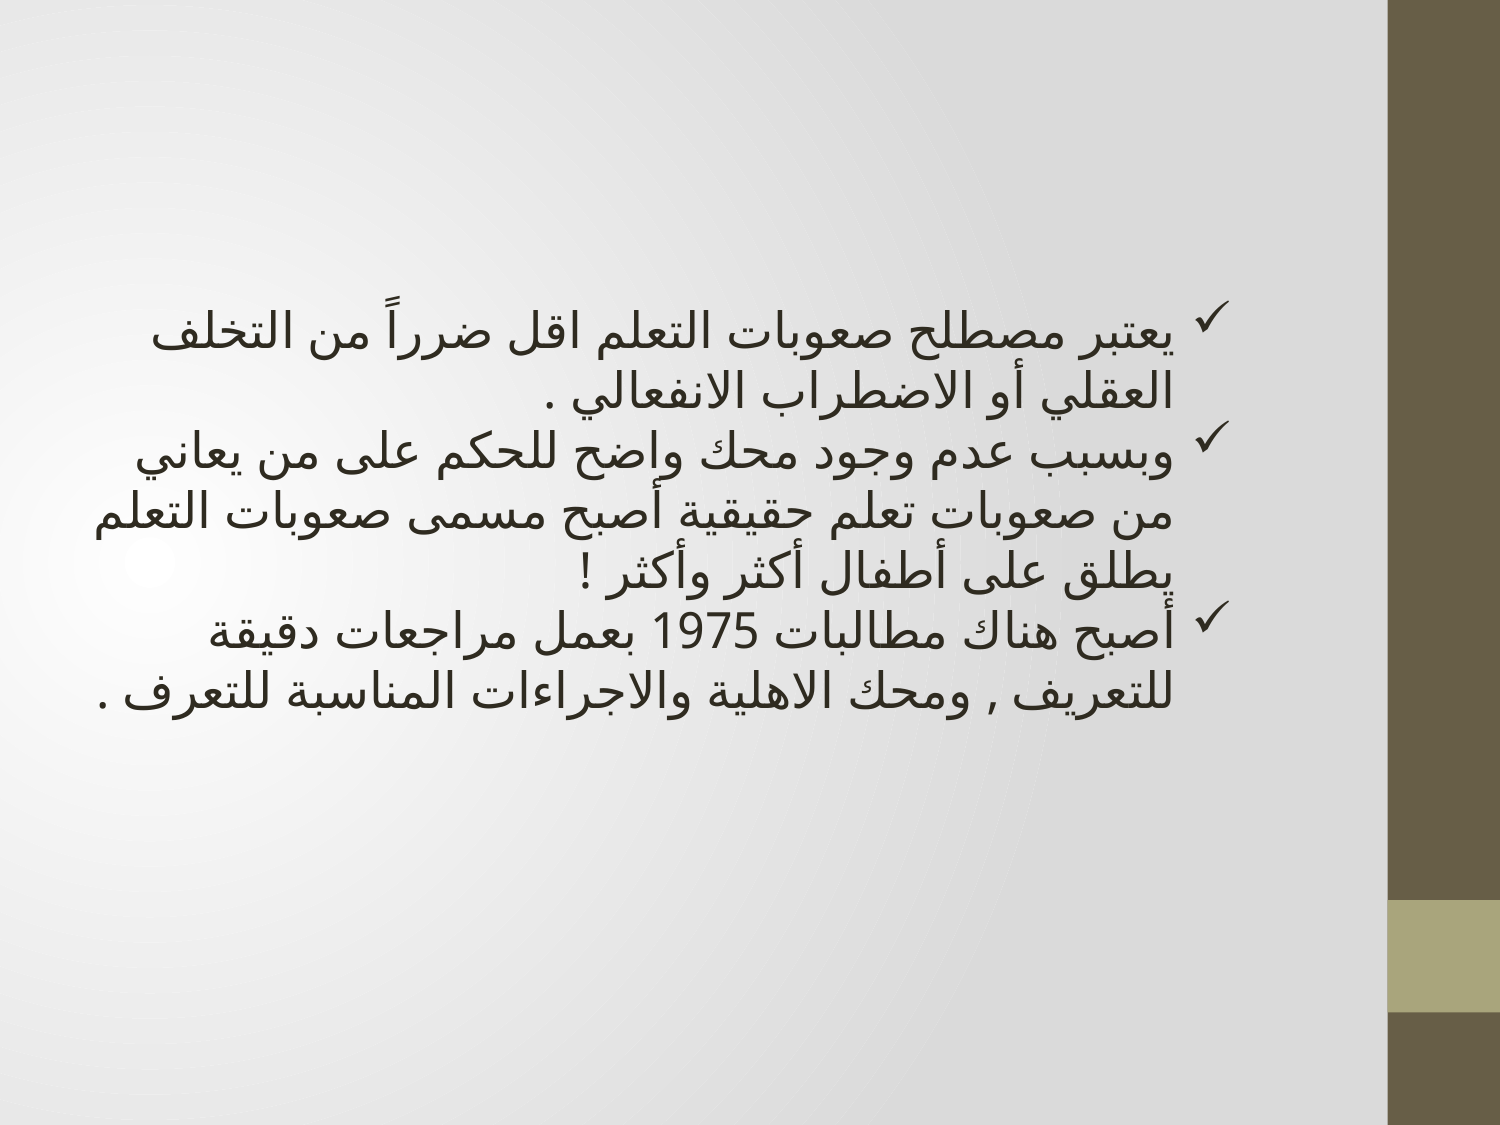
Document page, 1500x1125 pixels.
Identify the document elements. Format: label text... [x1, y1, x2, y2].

text_box يعتبر مصطلح صعوبات التعلم اقل ضرراً من التخلف العقلي أو الاضطراب الانفعالي . وبسبب عدم وجود محك واضح للحكم على من يعاني من صعوبات تعلم حقيقية أصبح مسمى صعوبات التعلم يطلق على أطفال أكثر وأكثر ! أصبح هناك مطالبات 1975 بعمل مراجعات دقيقة للتعريف , ومحك الاهلية والاجراءات المناسبة للتعرف . [64, 290, 1248, 786]
